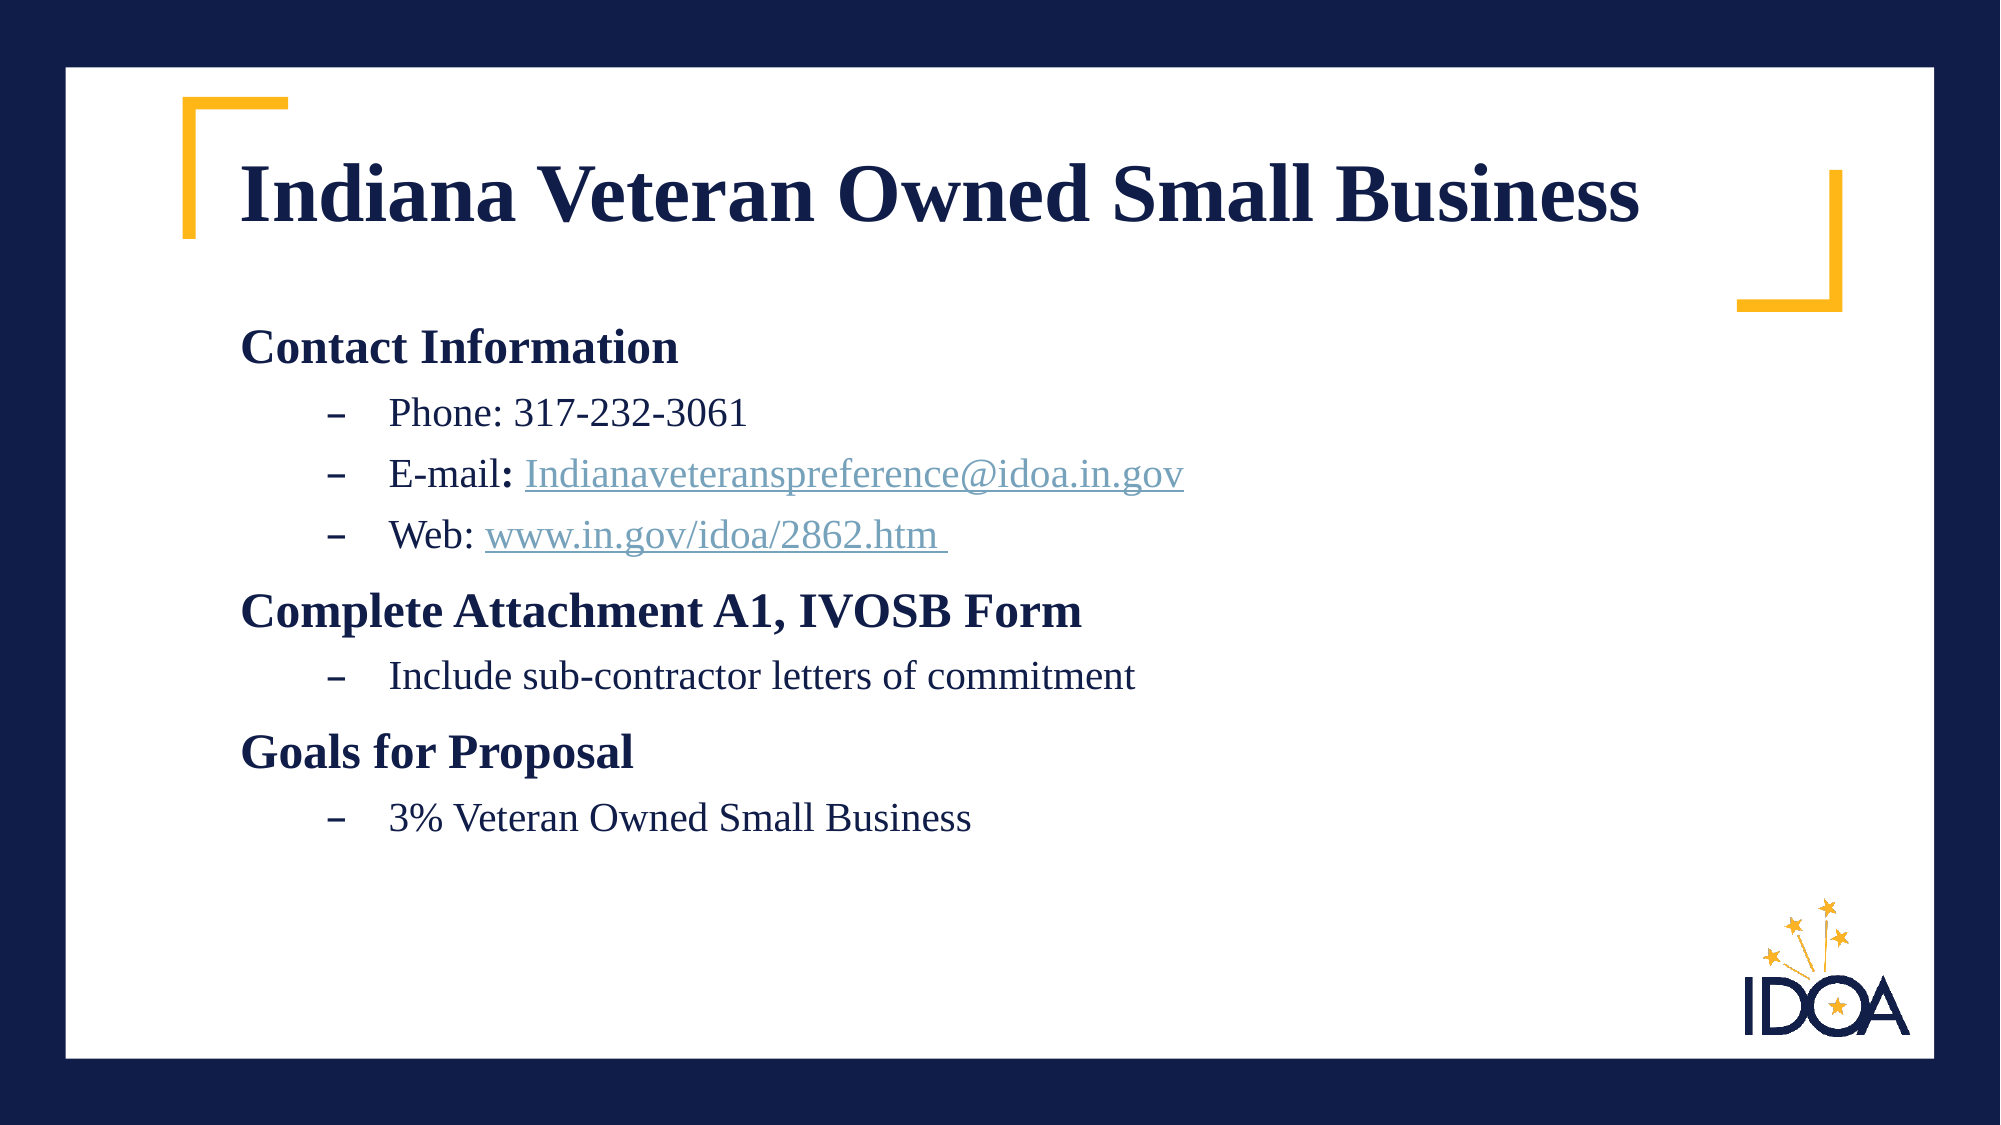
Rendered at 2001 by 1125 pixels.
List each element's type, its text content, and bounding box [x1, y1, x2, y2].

picture [1702, 857, 1959, 1114]
list Contact Information Phone: 317-232-3061 E-mail: Indianaveteranspreference@idoa.in.gov Web: www.in.gov/idoa/2862.htm Complete Attachment A1, IVOSB Form Include sub-contractor letters of commitment Goals for Proposal 3% Veteran Owned Small Business [225, 311, 1800, 851]
title Indiana Veteran Owned Small Business [225, 142, 1800, 279]
